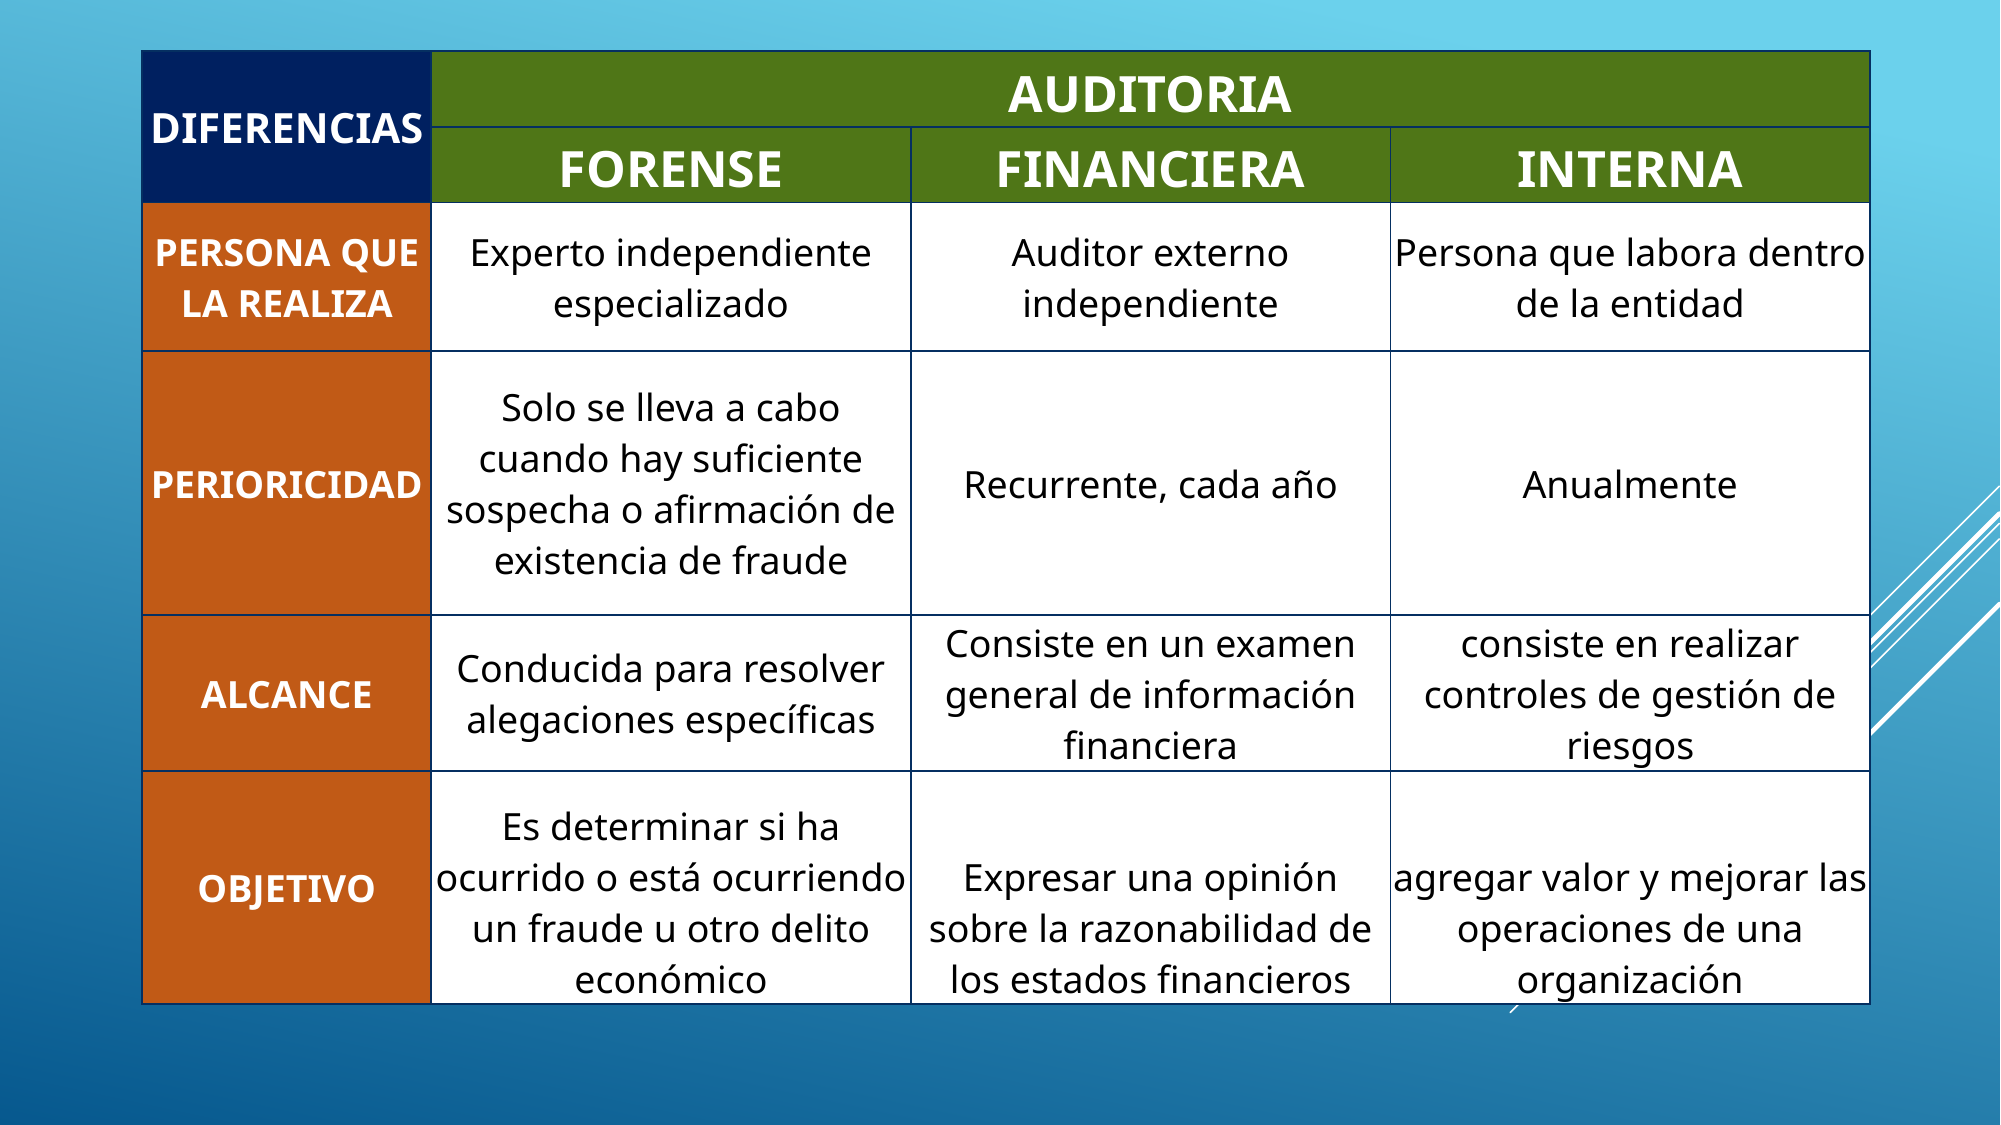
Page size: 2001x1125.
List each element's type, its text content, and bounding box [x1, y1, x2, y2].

table_cell agregar valor y mejorar las operaciones de una organización [1391, 772, 1869, 1003]
table_cell FORENSE [432, 128, 910, 202]
table_cell Solo se lleva a cabo cuando hay suficiente sospecha o afirmación de existencia de fraude [432, 352, 910, 614]
table_header DIFERENCIAS [143, 52, 430, 202]
table_cell PERSONA QUE LA REALIZA [143, 203, 430, 350]
table_cell Anualmente [1391, 352, 1869, 614]
table_cell FINANCIERA [912, 128, 1390, 202]
table_cell INTERNA [1391, 128, 1869, 202]
table_cell Conducida para resolver alegaciones específicas [432, 616, 910, 770]
table_cell Es determinar si ha ocurrido o está ocurriendo un fraude u otro delito económico [432, 772, 910, 1003]
table_cell Auditor externo independiente [912, 203, 1390, 350]
table_cell Persona que labora dentro de la entidad [1391, 203, 1869, 350]
table_header AUDITORIA [432, 52, 1869, 126]
table_cell PERIORICIDAD [143, 352, 430, 614]
table_cell Expresar una opinión sobre la razonabilidad de los estados financieros [912, 772, 1390, 1003]
table_cell OBJETIVO [143, 772, 430, 1003]
table_cell consiste en realizar controles de gestión de riesgos [1391, 616, 1869, 770]
table_cell Consiste en un examen general de información financiera [912, 616, 1390, 770]
table_cell ALCANCE [143, 616, 430, 770]
table_cell Recurrente, cada año [912, 352, 1390, 614]
table_cell Experto independiente especializado [432, 203, 910, 350]
